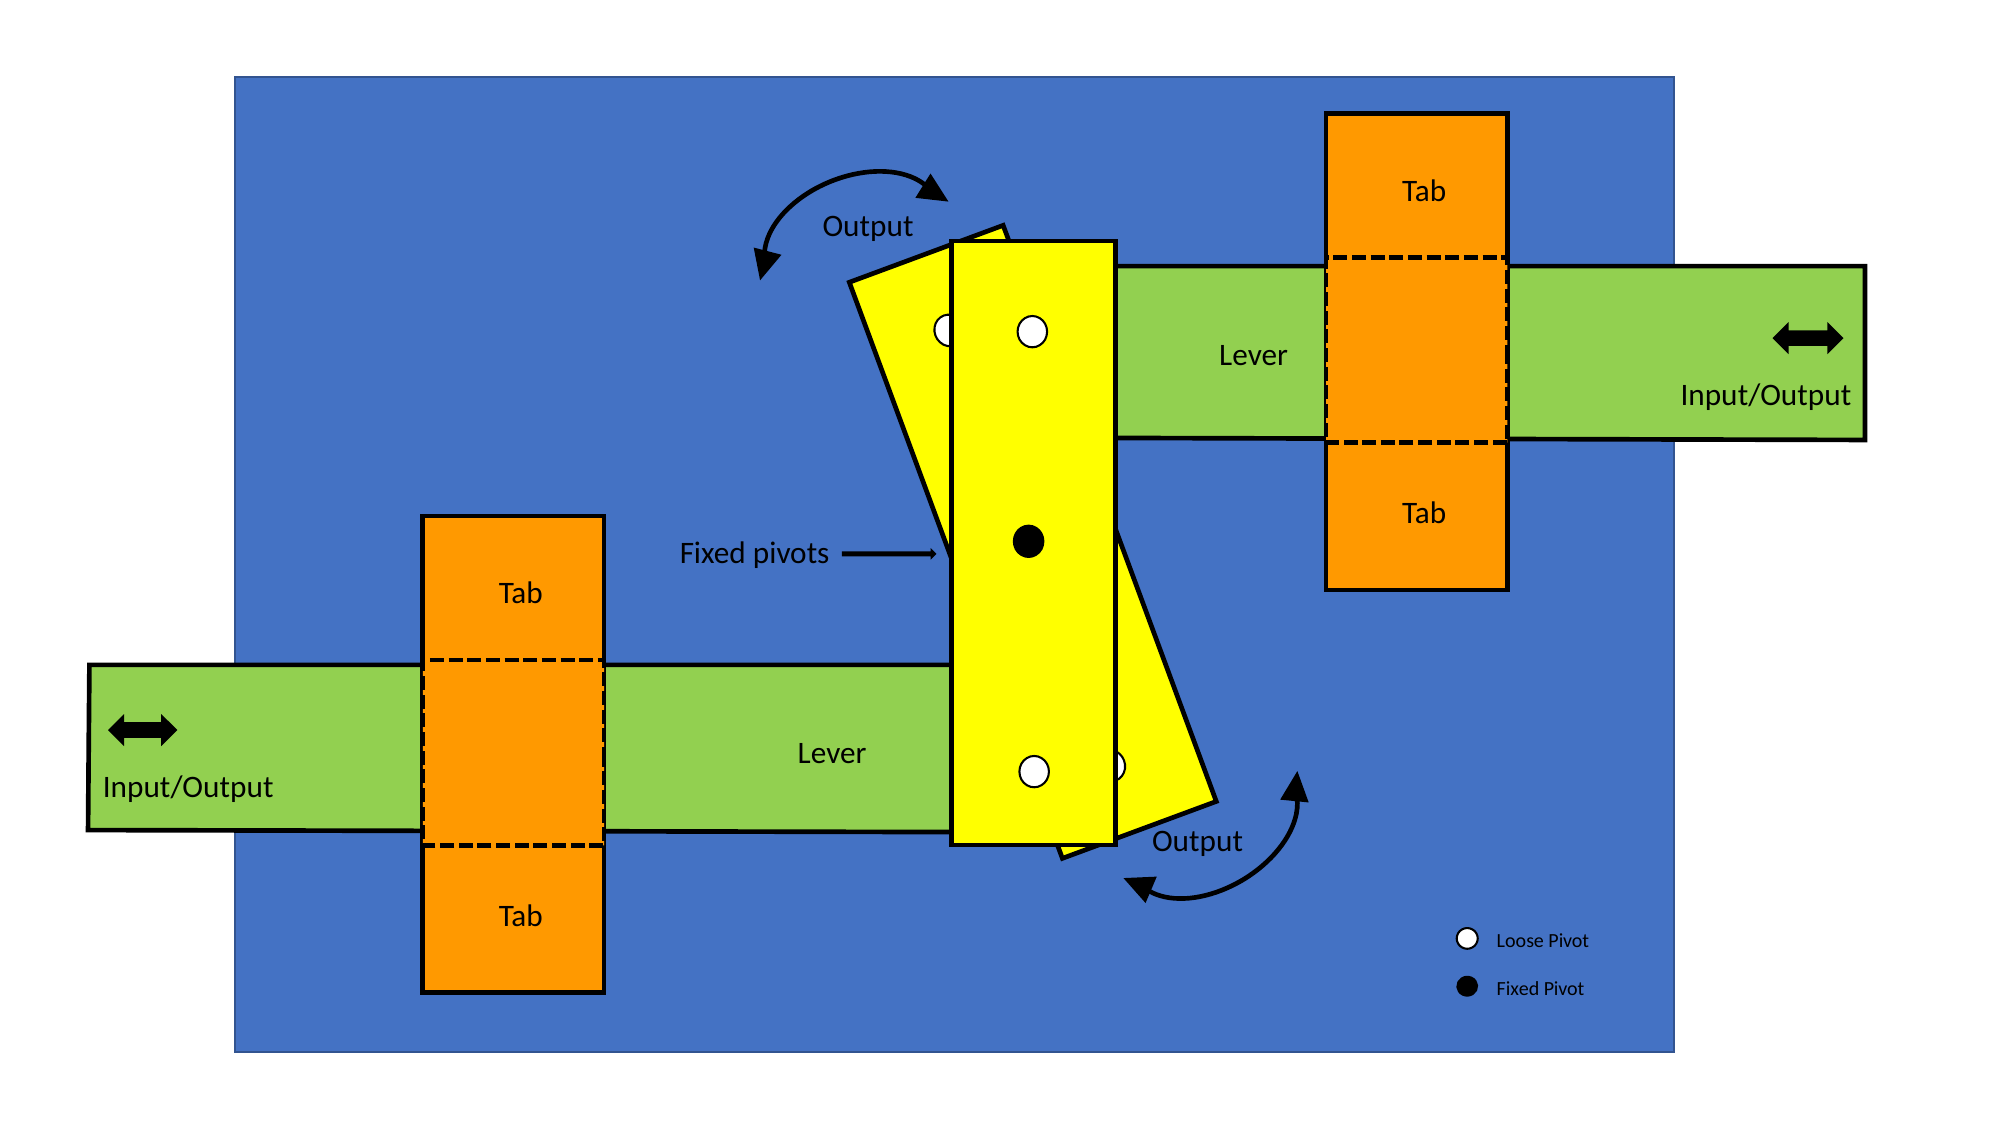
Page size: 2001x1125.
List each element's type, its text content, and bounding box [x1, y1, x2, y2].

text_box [88, 664, 275, 833]
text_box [951, 240, 1116, 846]
text_box [875, 548, 937, 560]
text_box Fixed pivots [664, 525, 875, 578]
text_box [1456, 920, 1606, 1009]
text_box [234, 76, 1675, 662]
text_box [752, 664, 950, 833]
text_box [275, 663, 752, 845]
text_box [1178, 260, 1655, 443]
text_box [1108, 771, 1320, 890]
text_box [1655, 266, 1868, 440]
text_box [950, 234, 1115, 850]
text_box [234, 441, 1675, 1053]
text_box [1116, 266, 1178, 440]
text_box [746, 176, 958, 295]
